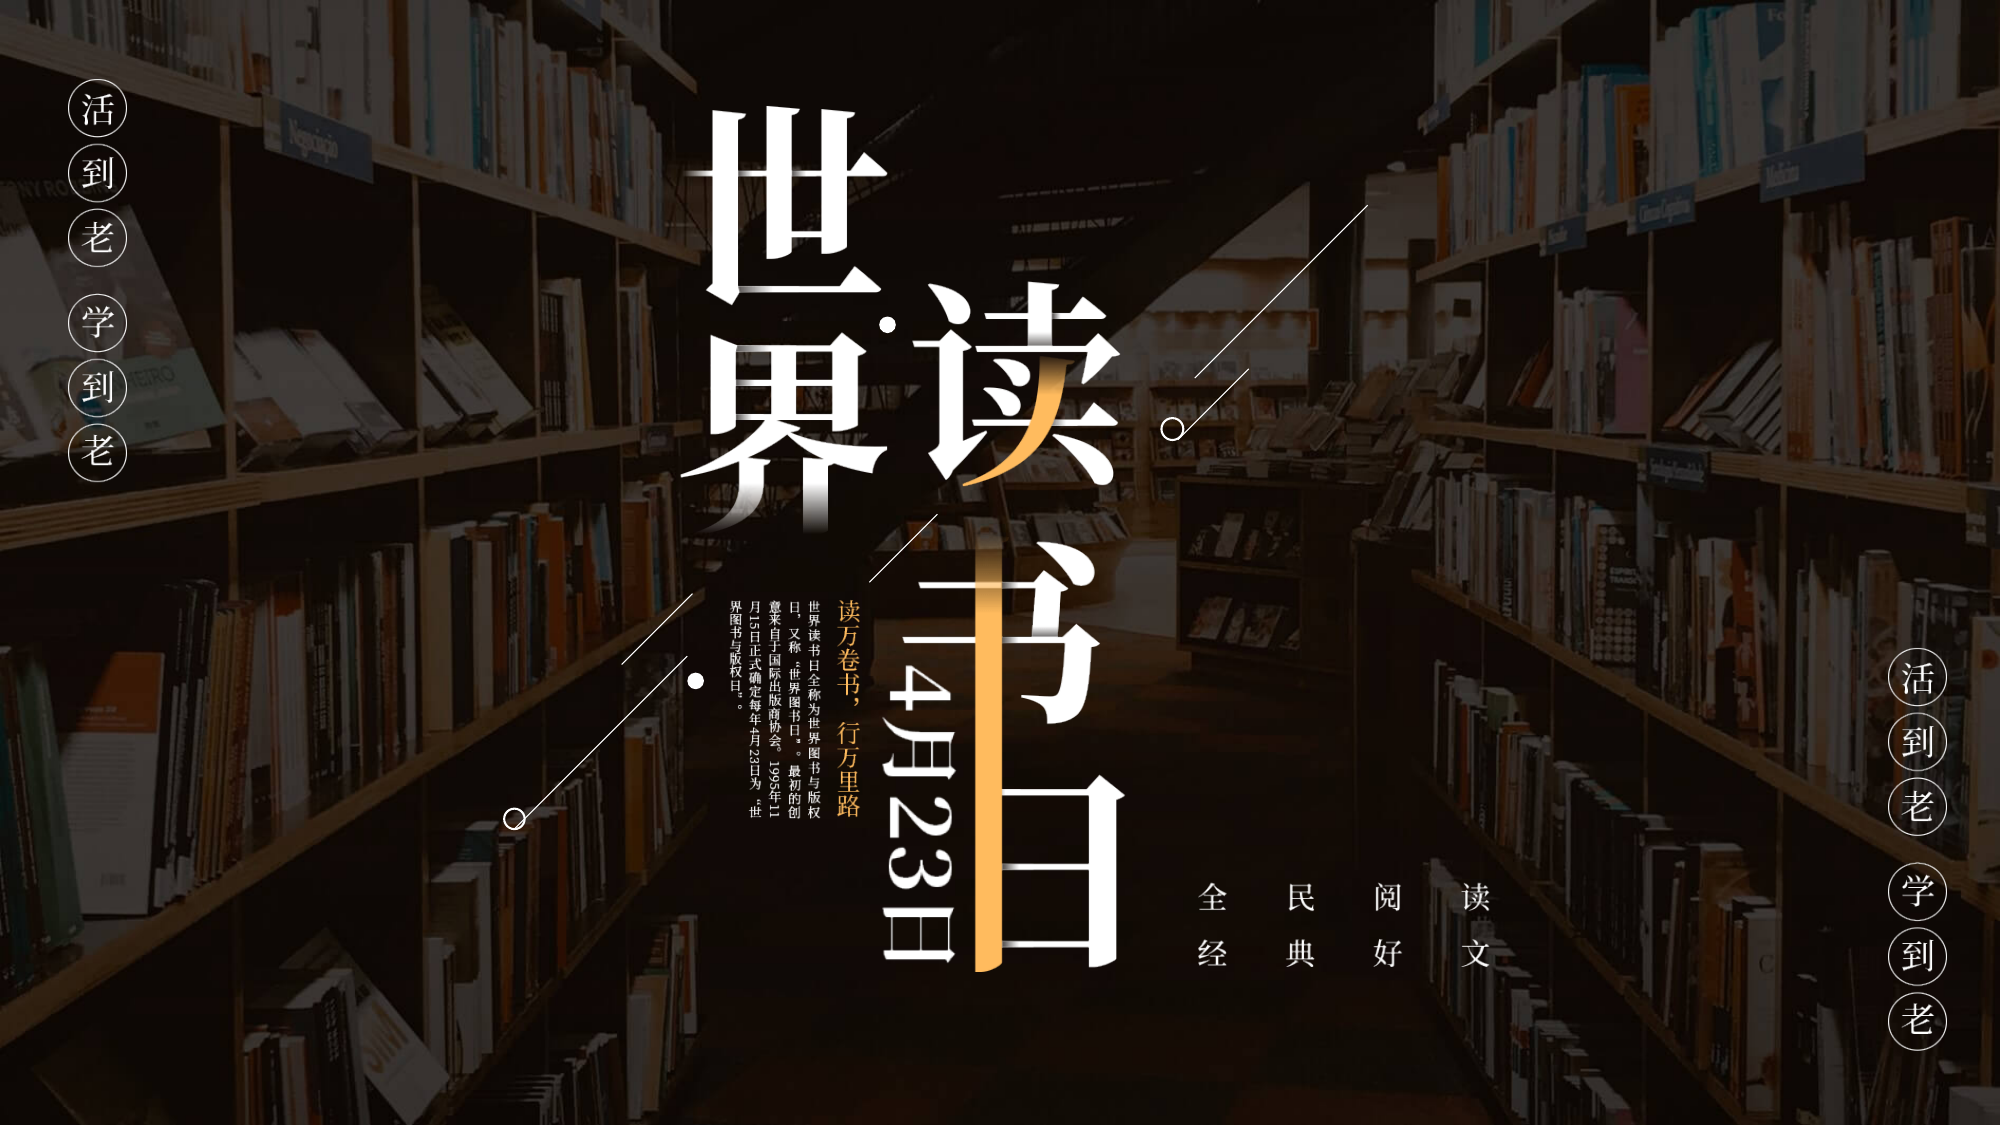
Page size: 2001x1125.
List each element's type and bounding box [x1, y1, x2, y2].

text_box [504, 205, 1368, 830]
picture [0, 0, 2000, 1125]
